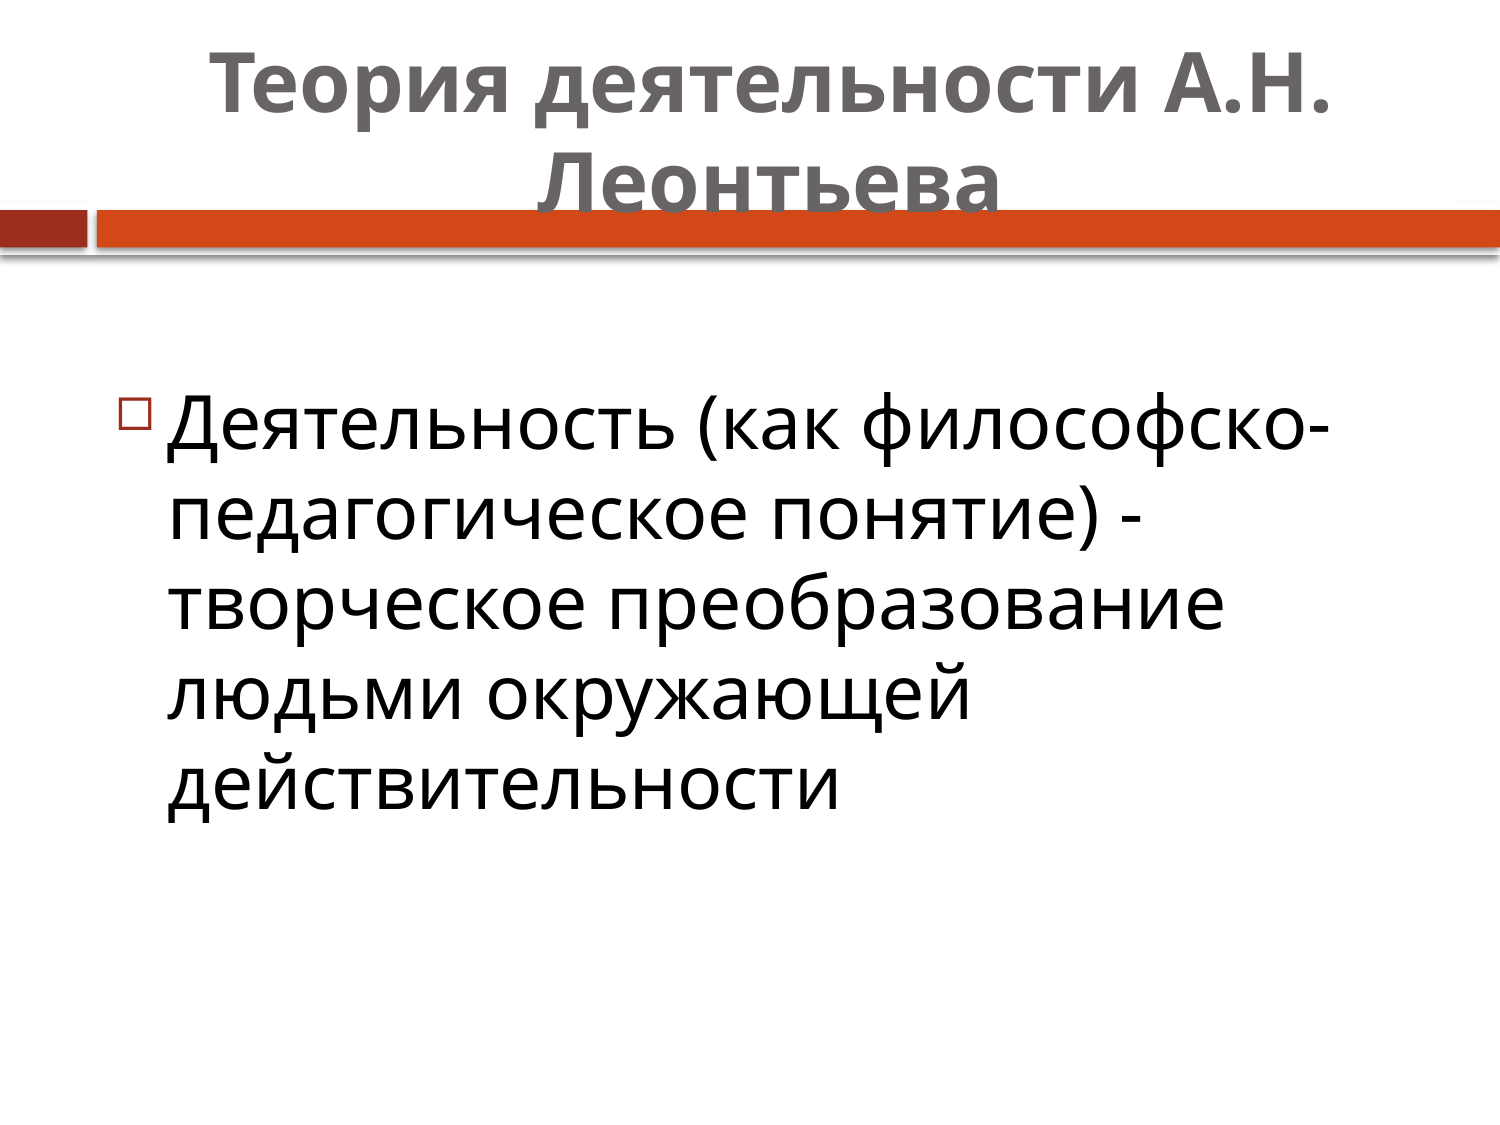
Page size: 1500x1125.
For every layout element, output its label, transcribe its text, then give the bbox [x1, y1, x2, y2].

list Деятельность (как философско-педагогическое понятие) - творческое преобразование людьми окружающей действительности [100, 262, 1438, 1005]
title Теория деятельности А.Н. Леонтьева [88, 54, 1454, 205]
